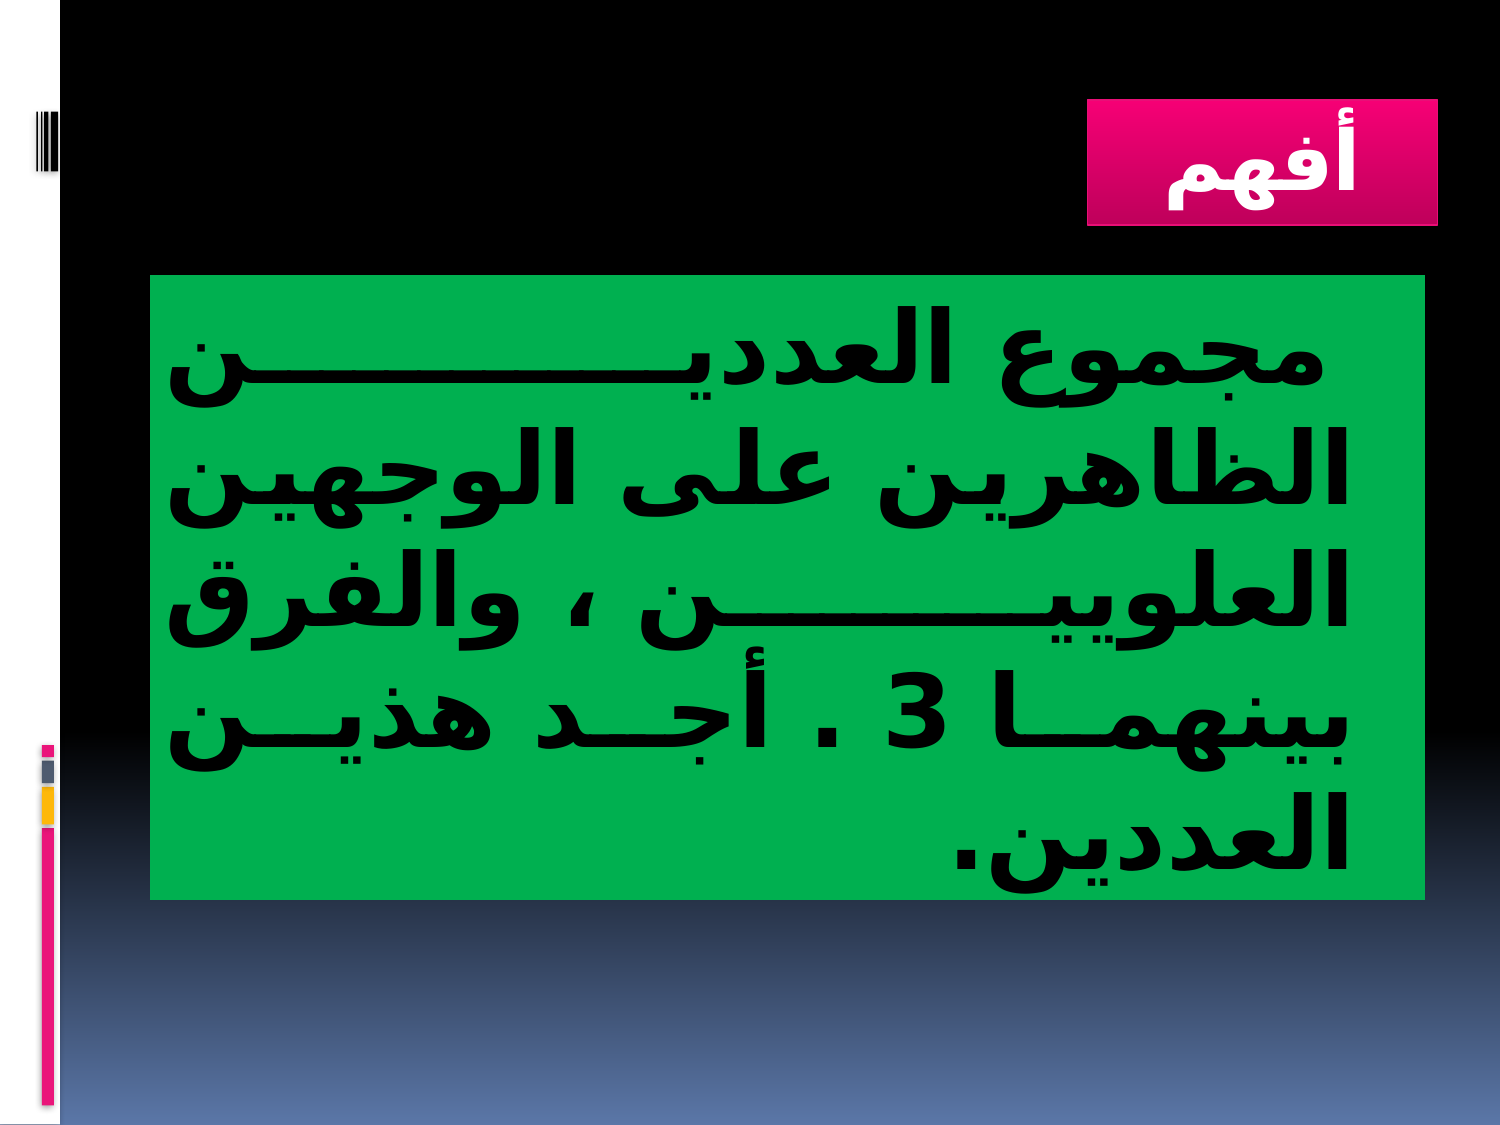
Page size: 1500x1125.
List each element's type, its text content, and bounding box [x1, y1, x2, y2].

title أفهم [1087, 99, 1438, 226]
list مجموع العددين الظاهرين على الوجهين العلويين ، والفرق بينهما 3 . أجد هذين العددين. [150, 275, 1425, 900]
